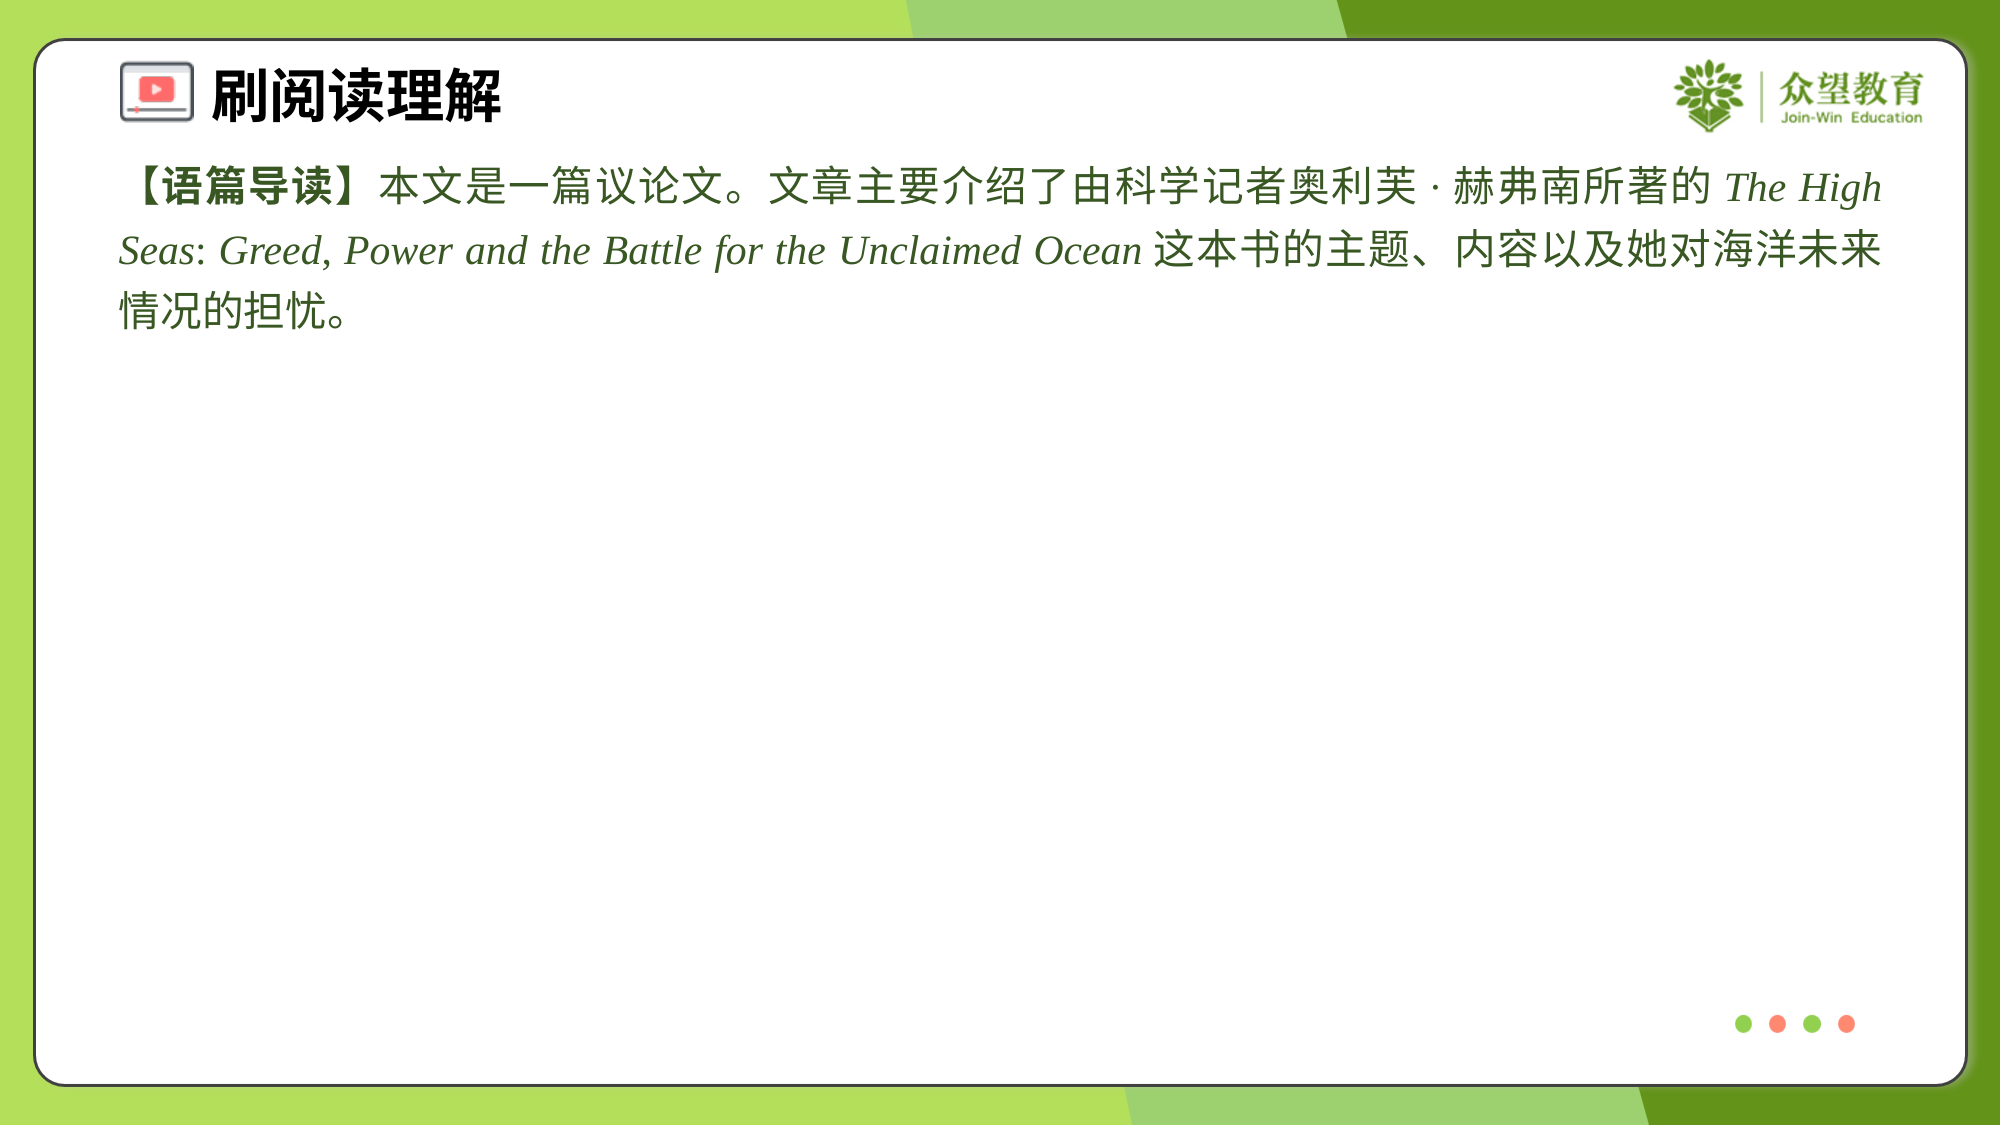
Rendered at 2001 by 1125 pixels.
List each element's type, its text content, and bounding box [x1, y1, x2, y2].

picture [0, 0, 2000, 1125]
text_box 【语篇导读】本文是一篇议论文。文章主要介绍了由科学记者奥利芙·赫弗南所著的The High Seas: Greed, Power and the Battle for the Unclaimed Ocean这本书的主题、内容以及她对海洋未来情况的担忧。 [118, 147, 1883, 331]
